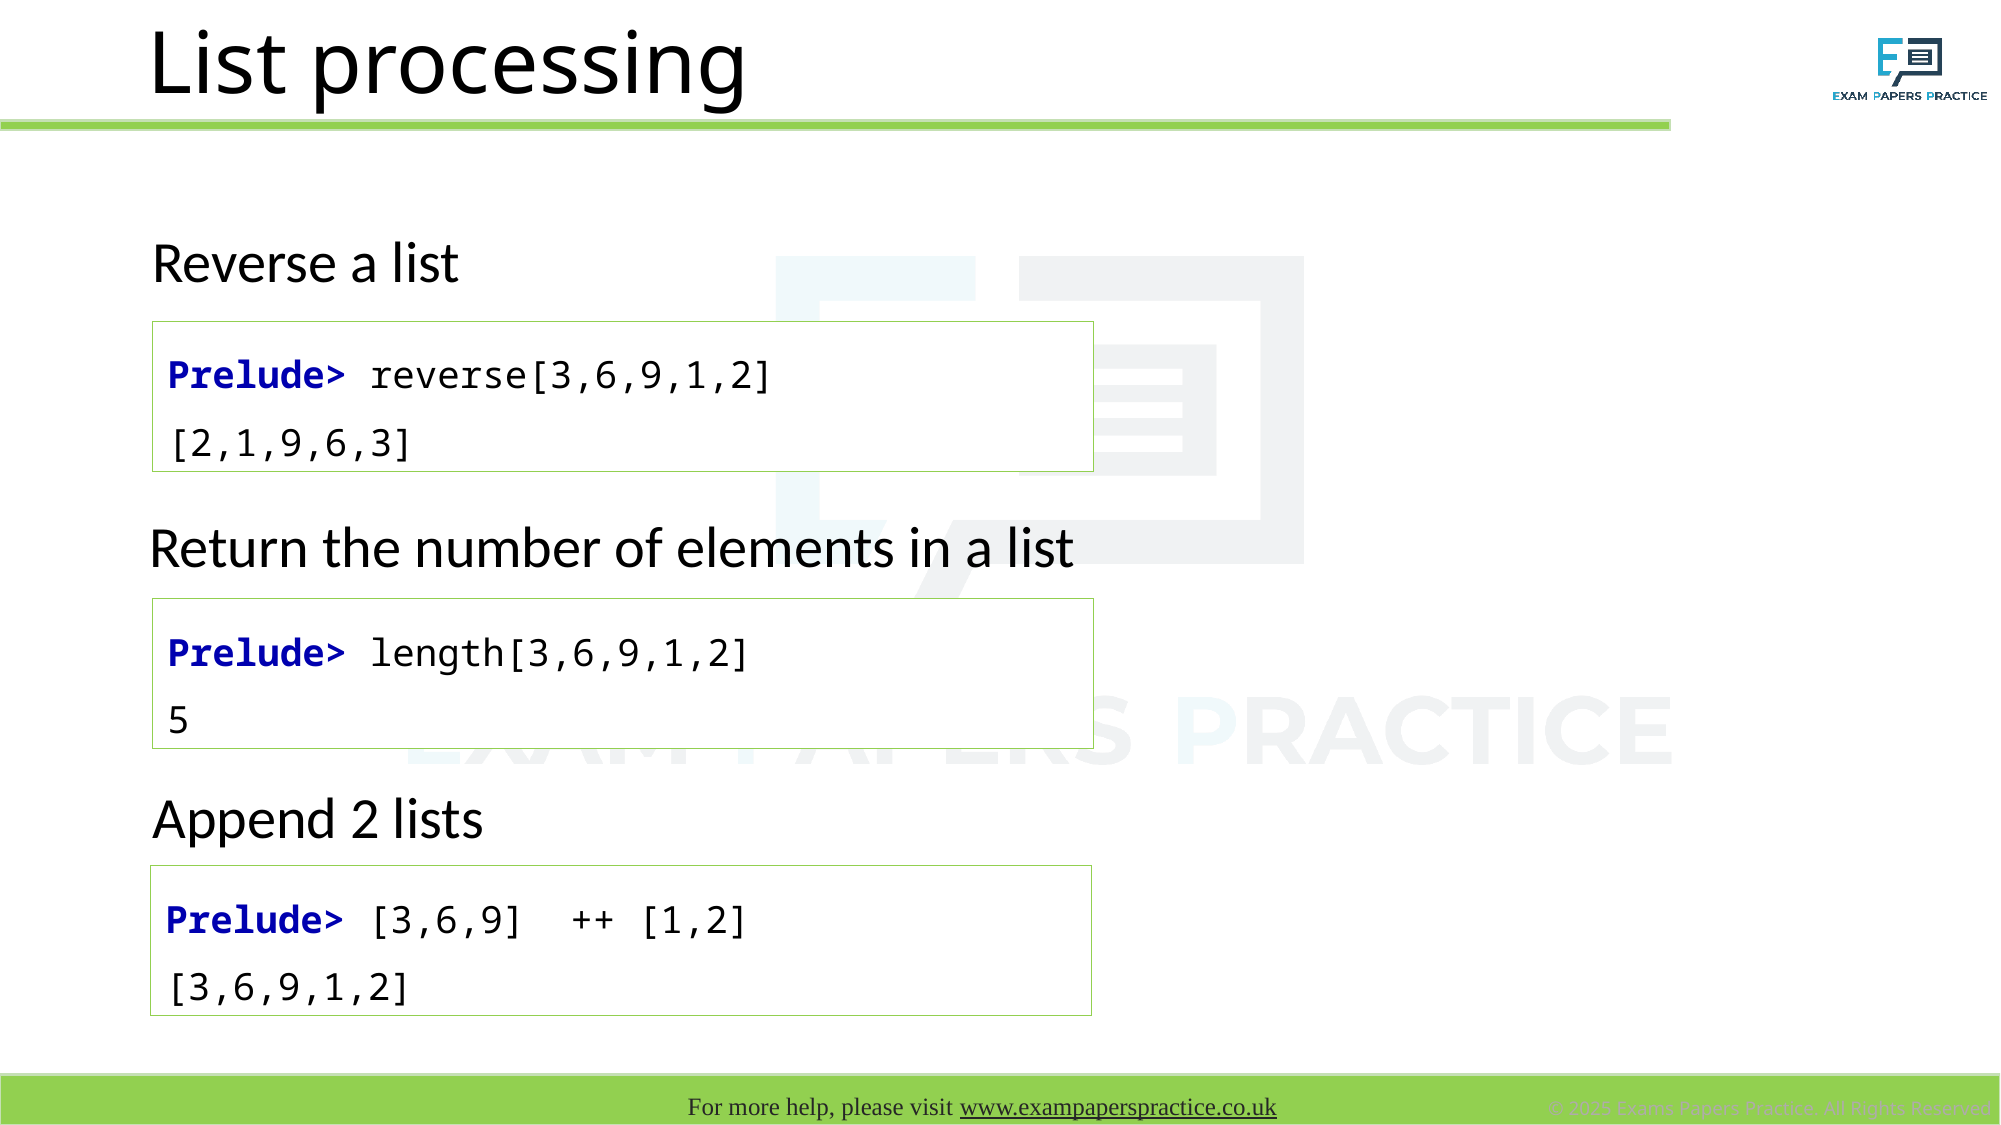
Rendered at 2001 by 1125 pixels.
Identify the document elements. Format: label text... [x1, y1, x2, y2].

text_box Return the number of elements in a list [81, 509, 1807, 629]
text_box Prelude> [3,6,9] ++ [1,2] [3,6,9,1,2] [150, 865, 1092, 1016]
text_box Prelude> reverse[3,6,9,1,2] [2,1,9,6,3] [152, 321, 1094, 472]
text_box Prelude> length[3,6,9,1,2] 5 [152, 598, 1094, 749]
title List processing [132, 11, 1858, 121]
text_box Append 2 lists [137, 781, 1043, 879]
list Reverse a list [137, 224, 1043, 322]
